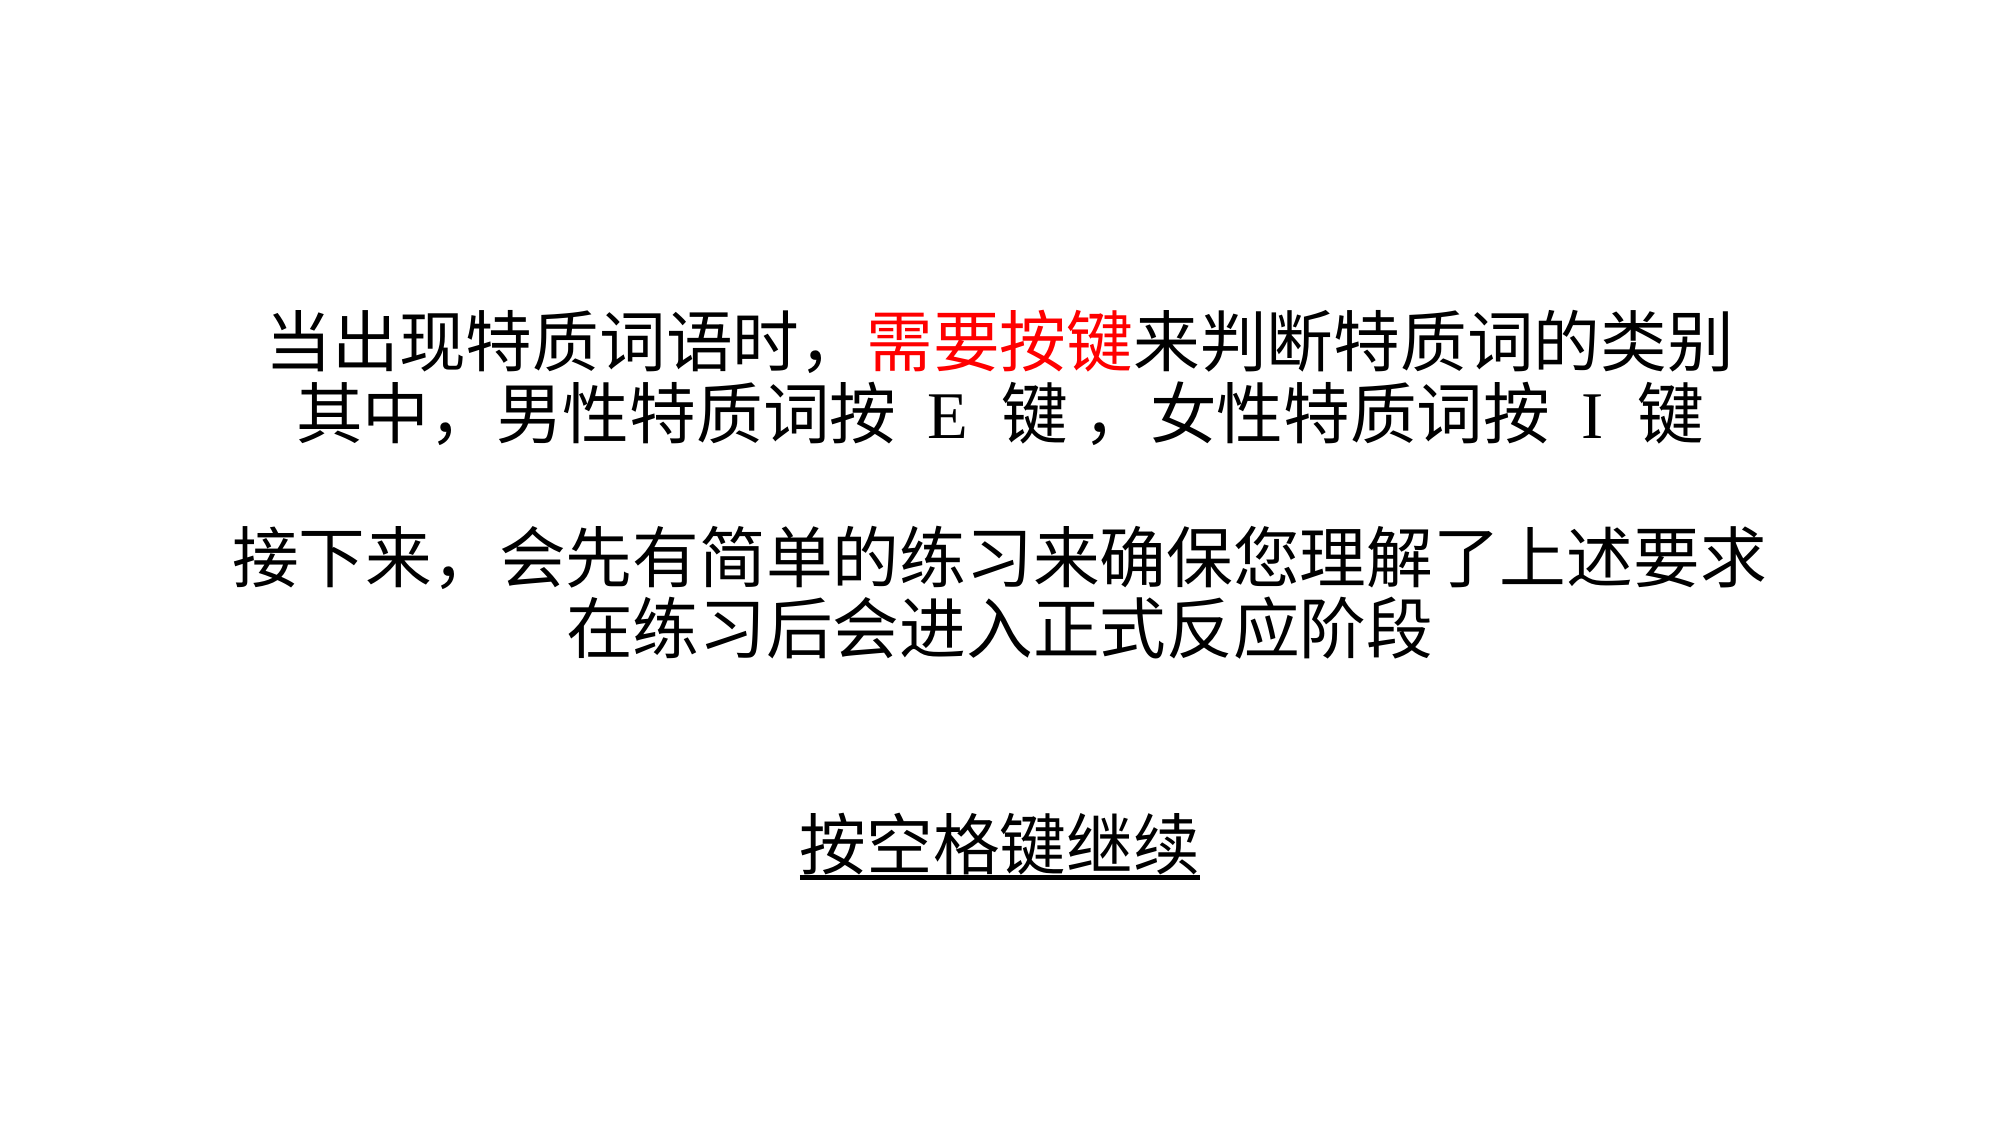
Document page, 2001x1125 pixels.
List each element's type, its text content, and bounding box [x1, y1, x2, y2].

title 当出现特质词语时，需要按键来判断特质词的类别 其中，男性特质词按 E 键 ，女性特质词按 I 键 接下来，会先有简单的练习来确保您理解了上述要求 在练习后会进入正式反应阶段 按空格键继续 [143, 408, 1857, 892]
